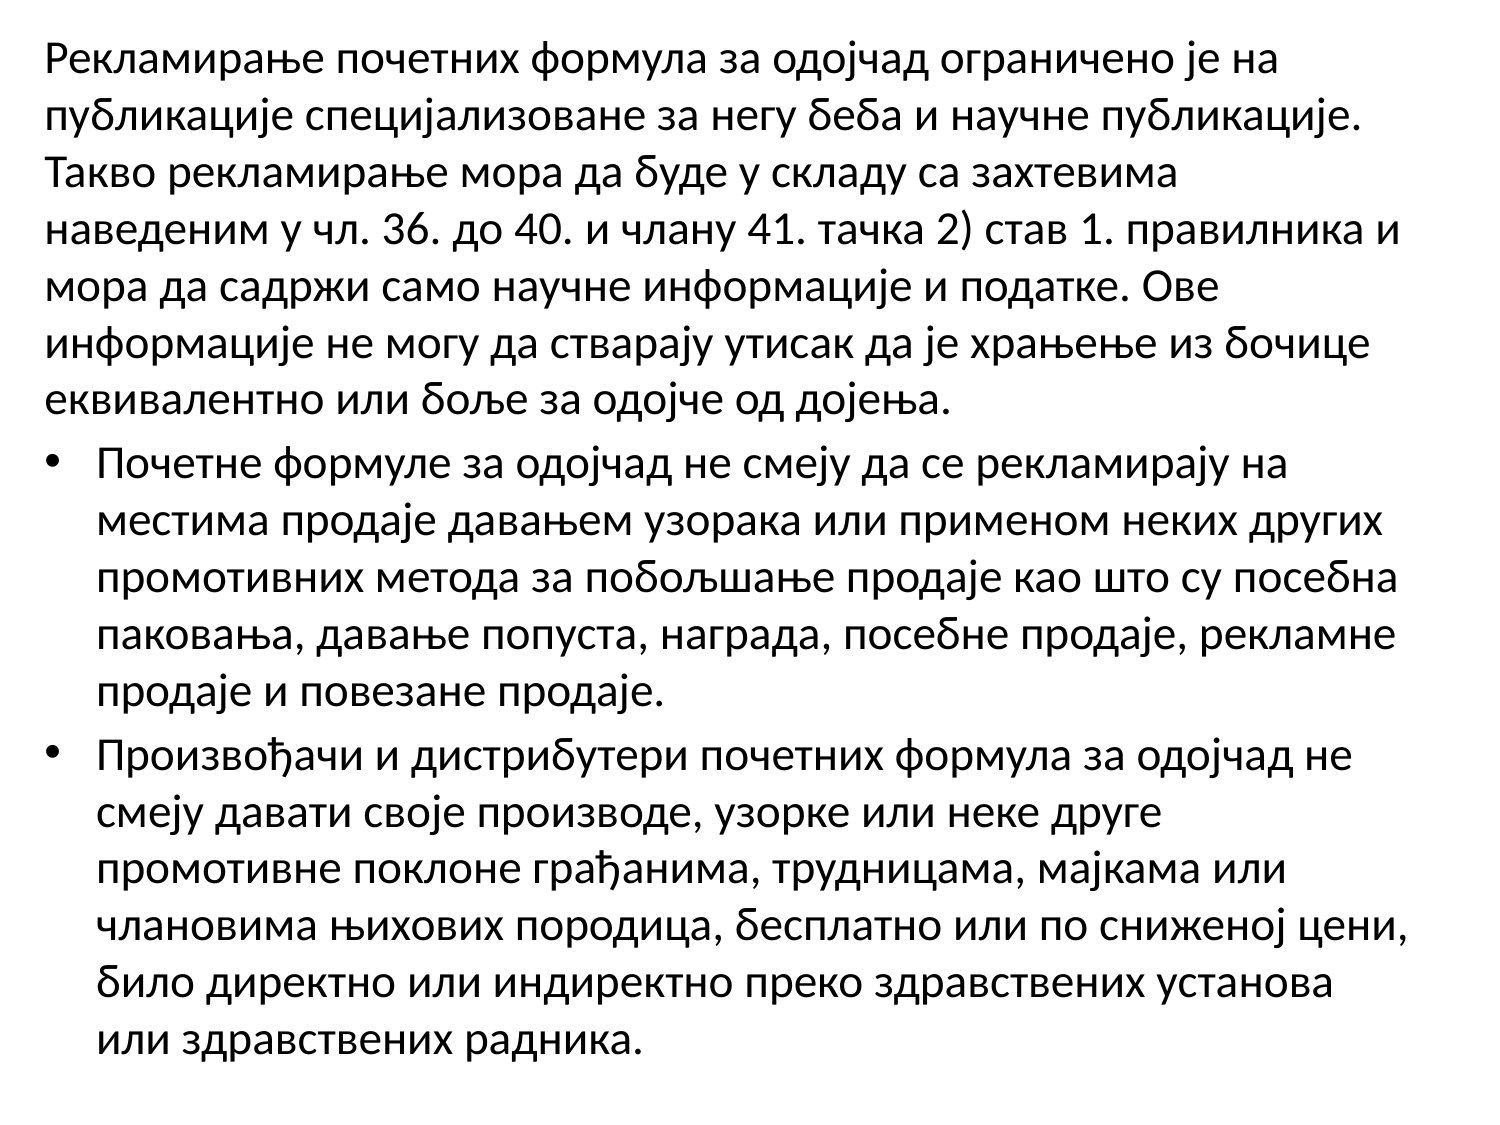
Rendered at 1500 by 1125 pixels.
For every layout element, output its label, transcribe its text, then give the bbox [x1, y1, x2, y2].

list Рекламирање почетних формула за одојчад ограничено је на публикације специјализоване за негу беба и научне публикације. Такво рекламирање мора да буде у складу са захтевима наведеним у чл. 36. до 40. и члану 41. тачка 2) став 1. правилника и мора да садржи само научне информације и податке. Ове информације не могу да стварају утисак да је храњење из бочице еквивалентно или боље за одојче од дојења. Почетне формуле за одојчад не смеју да се рекламирају на местима продаје давањем узорака или применом неких других промотивних метода за побољшање продаје као што су посебна паковања, давање попуста, награда, посебне продаје, рекламне продаје и повезане продаје. Произвођачи и дистрибутери почетних формула за одојчад не смеју давати своје производе, узорке или неке друге промотивне поклоне грађанима, трудницама, мајкама или члановима њихових породица, бесплатно или по сниженој цени, било директно или индиректно преко здравствених установа или здравствених радника. [29, 19, 1425, 1094]
